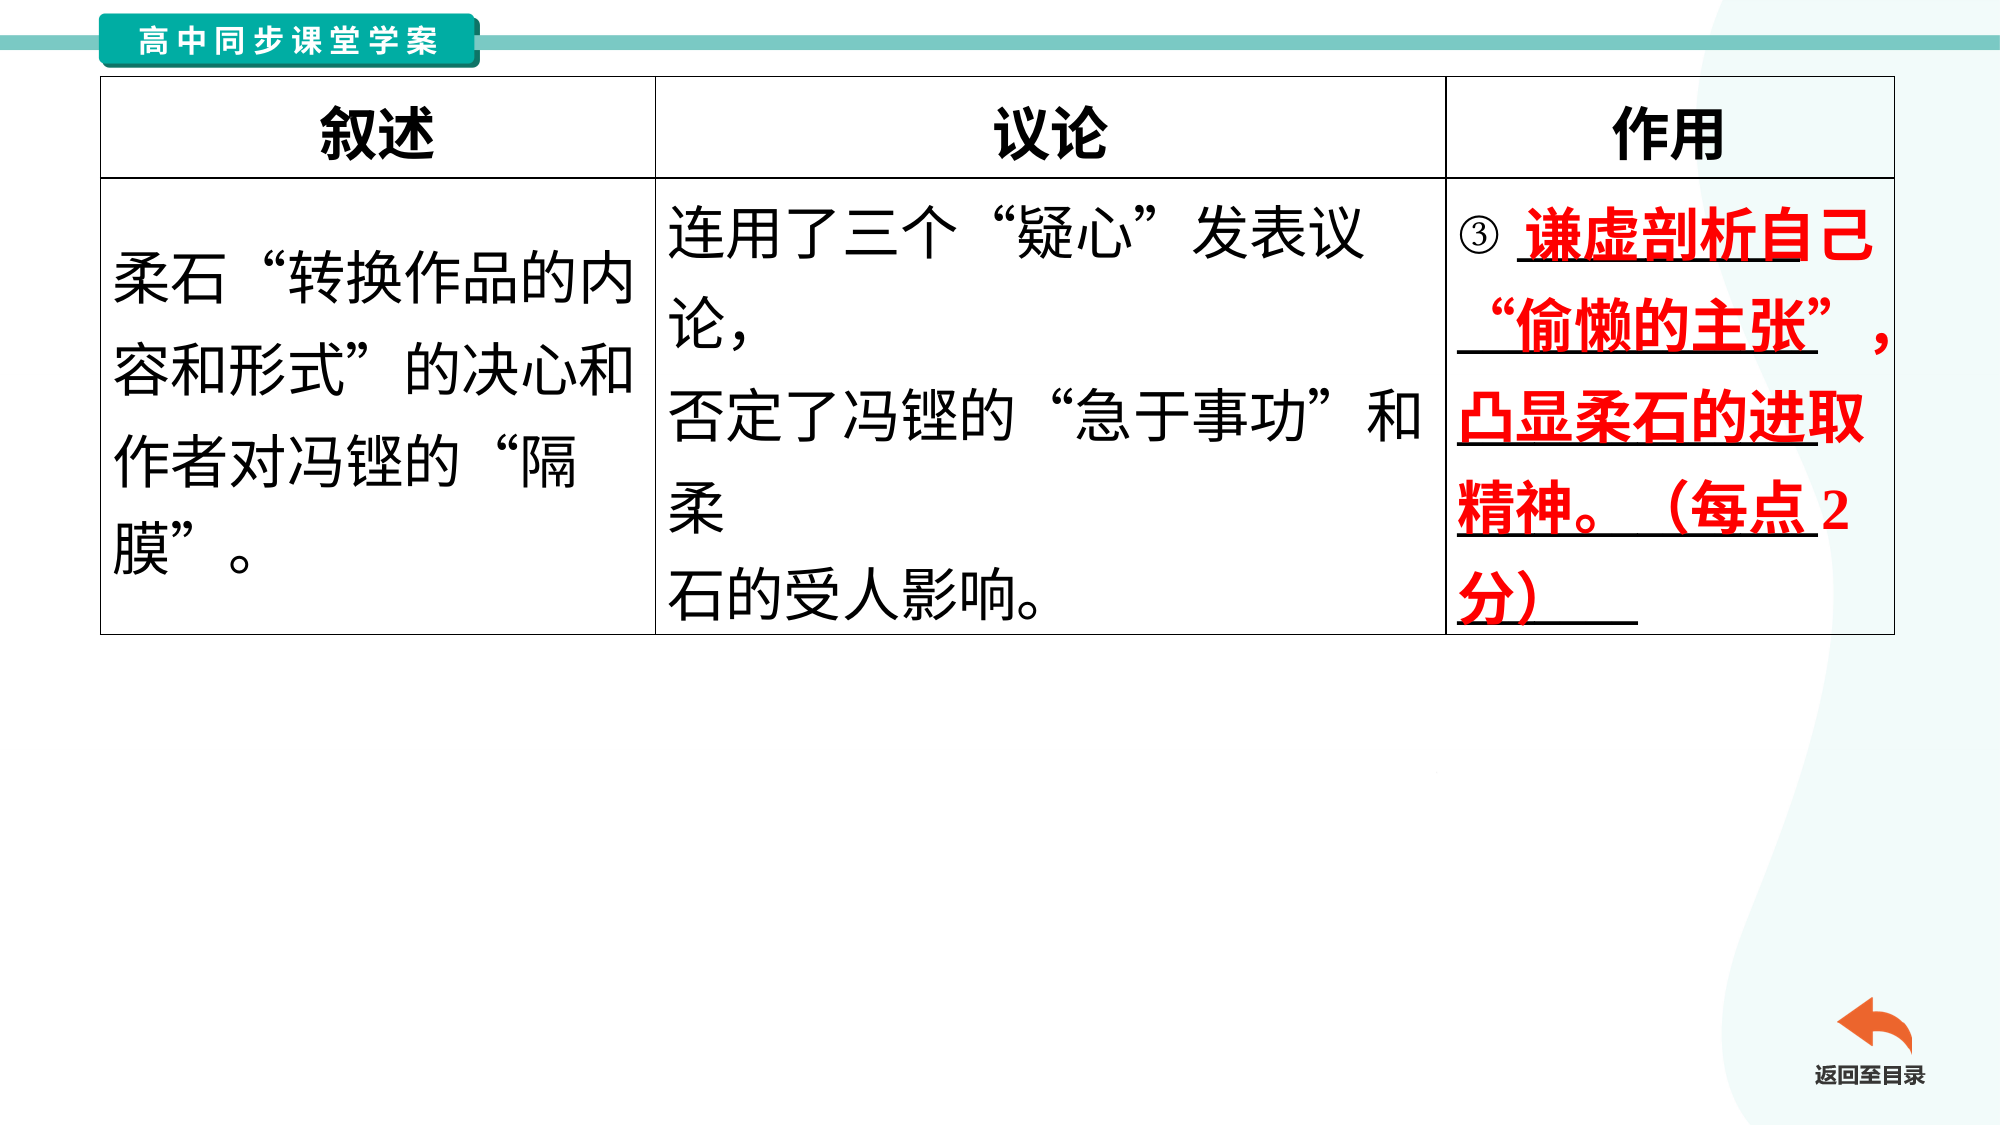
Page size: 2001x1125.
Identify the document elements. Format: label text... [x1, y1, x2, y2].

text_box 谦虚剖析自己“偷懒的主张”，凸显柔石的进取精神。（每点2分） [1457, 177, 1886, 633]
table_cell 柔石“转换作品的内 容和形式”的决心和 作者对冯铿的“隔 膜”。 [101, 179, 655, 634]
table_header 议论 [656, 77, 1445, 177]
table_cell ③ ___________ ______________ ______________ ______________ _______ [1447, 179, 1894, 634]
table_cell 连用了三个“疑心”发表议论， 否定了冯铿的“急于事功”和柔 石的受人影响。 [656, 179, 1445, 634]
table_header 叙述 [101, 77, 655, 177]
table_header 作用 [1447, 77, 1894, 177]
picture [0, 0, 2000, 1125]
